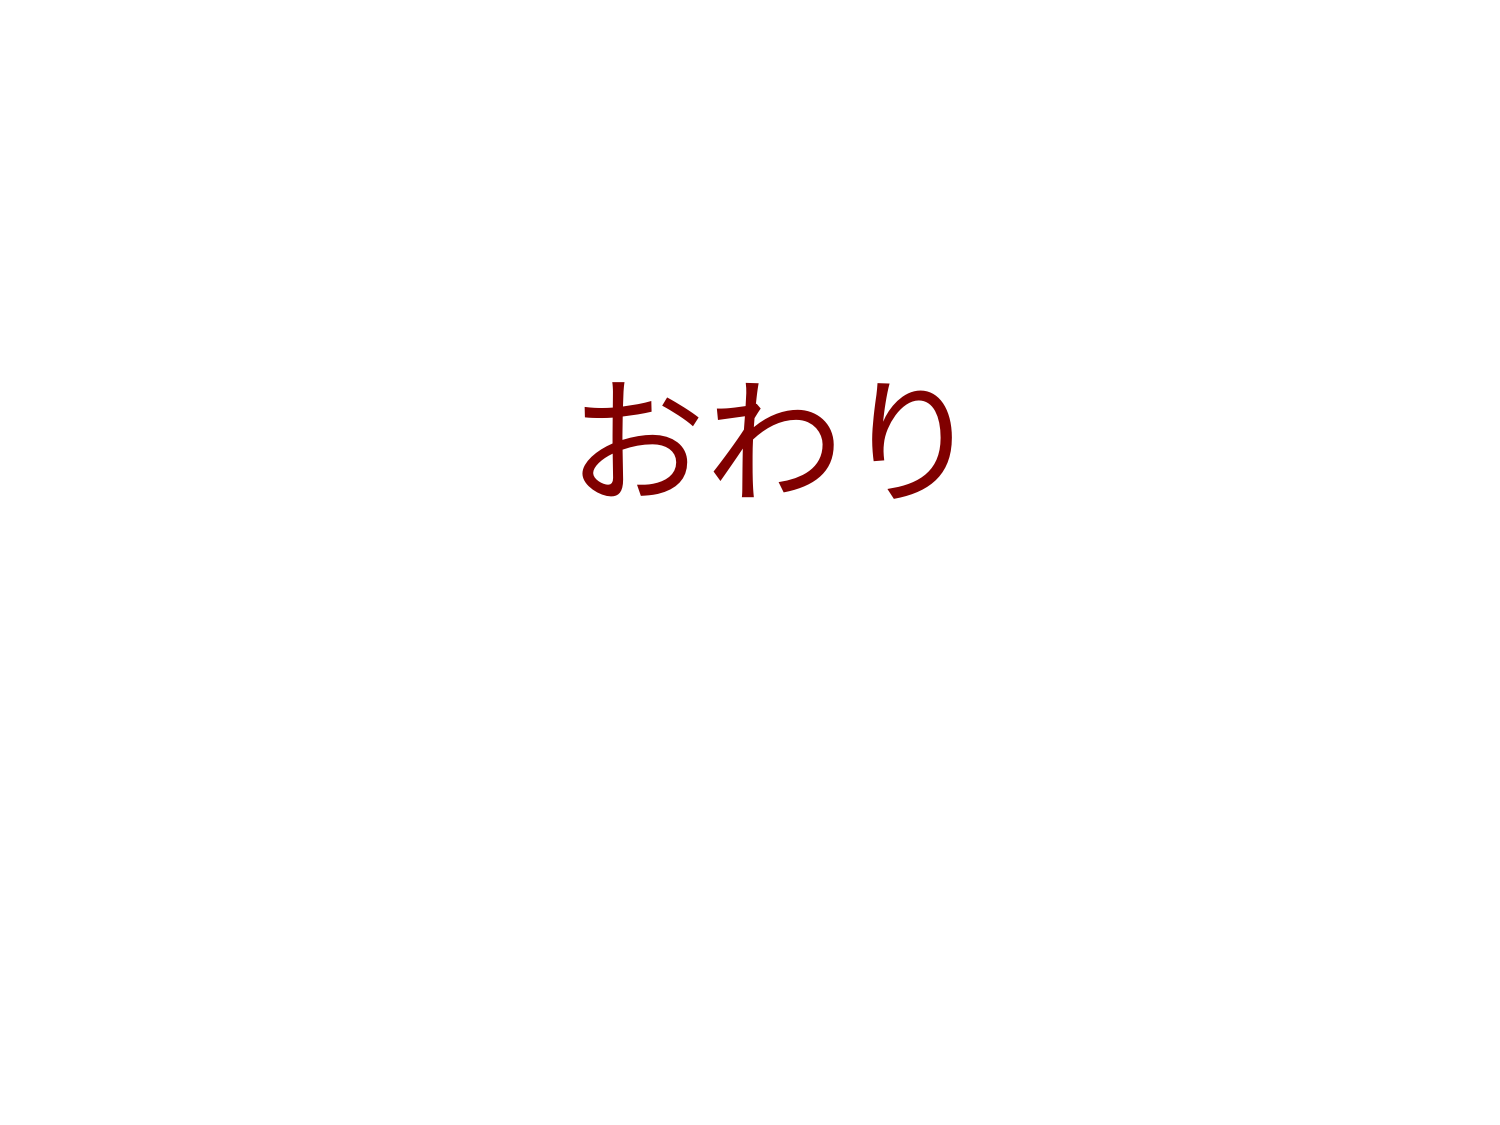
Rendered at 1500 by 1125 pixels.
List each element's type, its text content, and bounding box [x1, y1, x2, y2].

text_box おわり [387, 287, 1163, 588]
